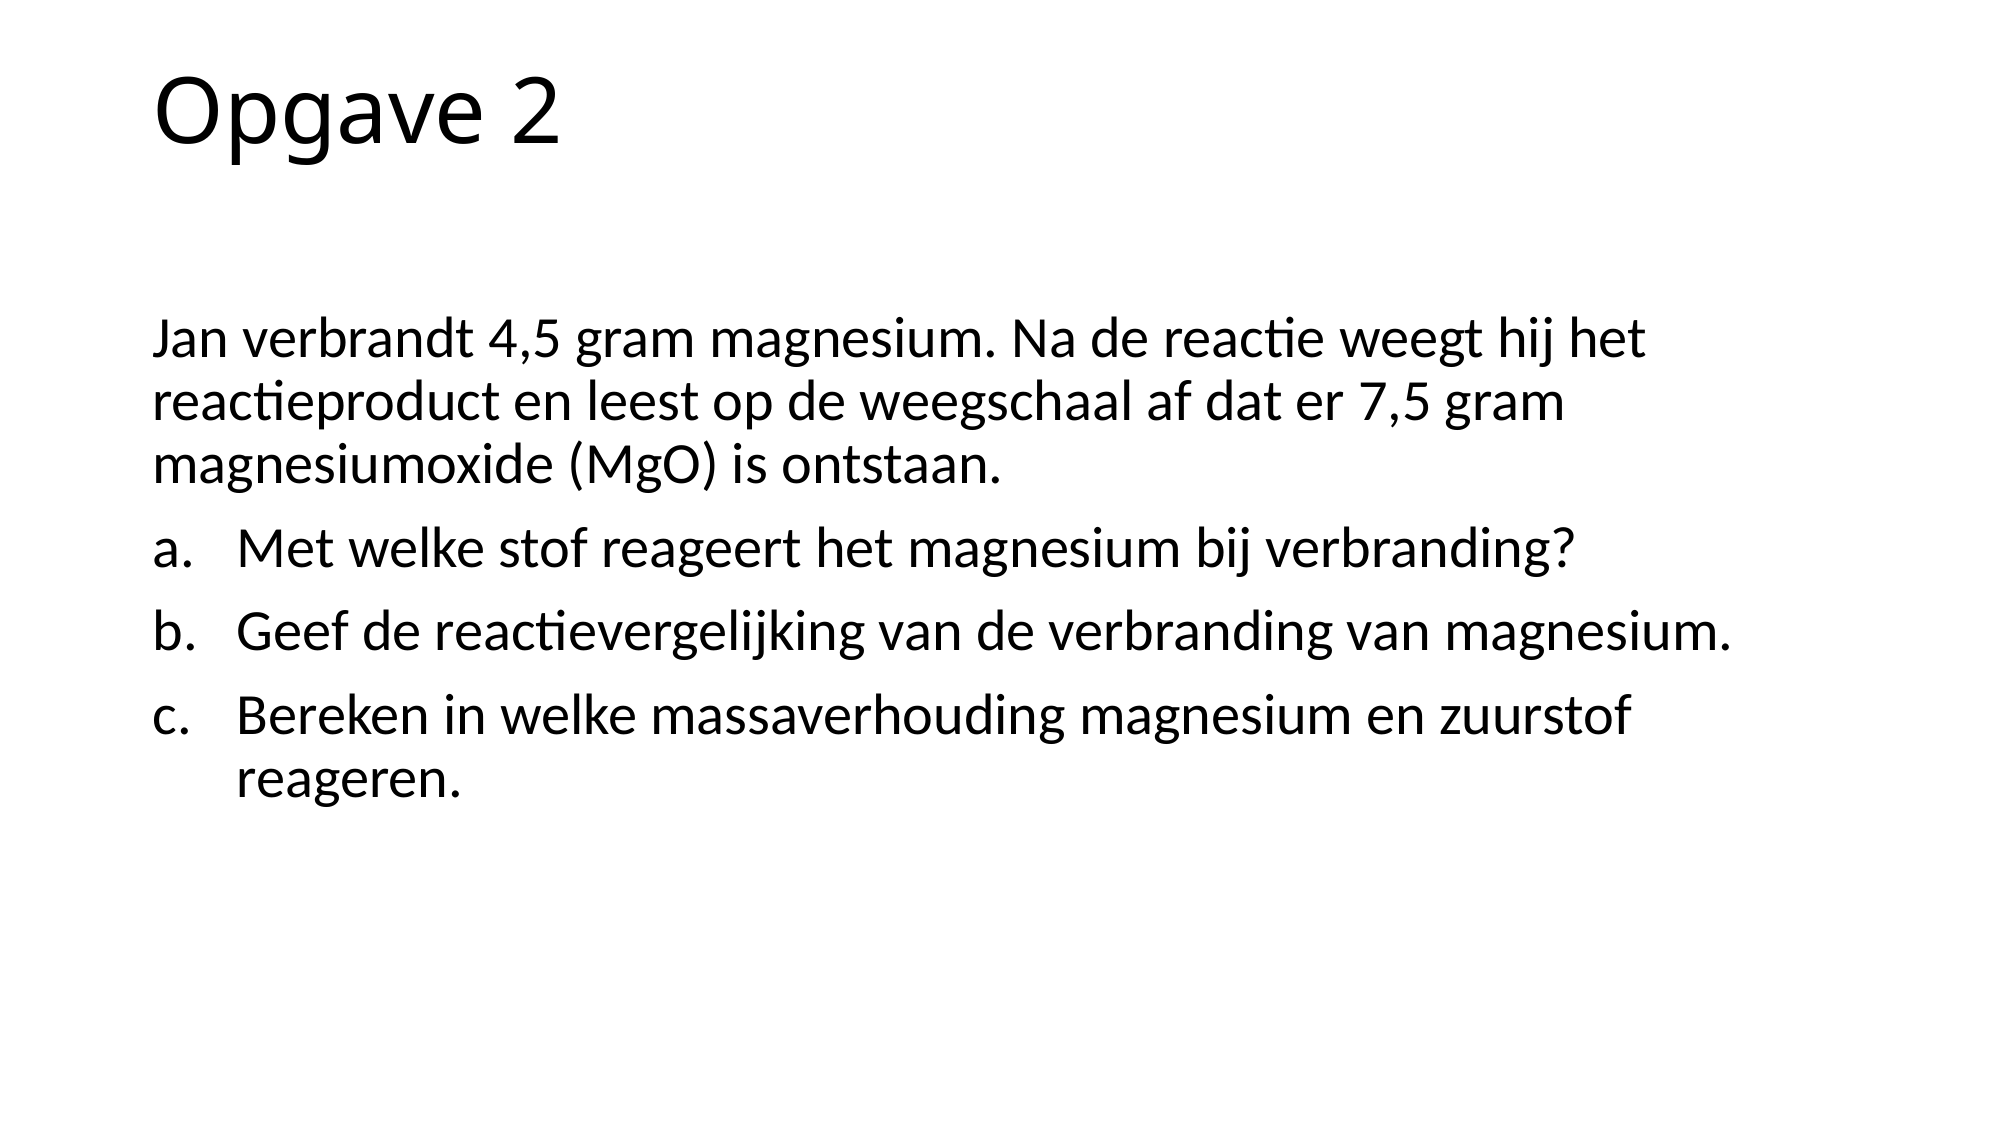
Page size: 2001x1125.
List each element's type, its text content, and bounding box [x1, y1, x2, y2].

list Jan verbrandt 4,5 gram magnesium. Na de reactie weegt hij het reactieproduct en leest op de weegschaal af dat er 7,5 gram magnesiumoxide (MgO) is ontstaan. Met welke stof reageert het magnesium bij verbranding? Geef de reactievergelijking van de verbranding van magnesium. Bereken in welke massaverhouding magnesium en zuurstof reageren. [137, 299, 1863, 1014]
title Opgave 2 [137, 59, 1863, 278]
